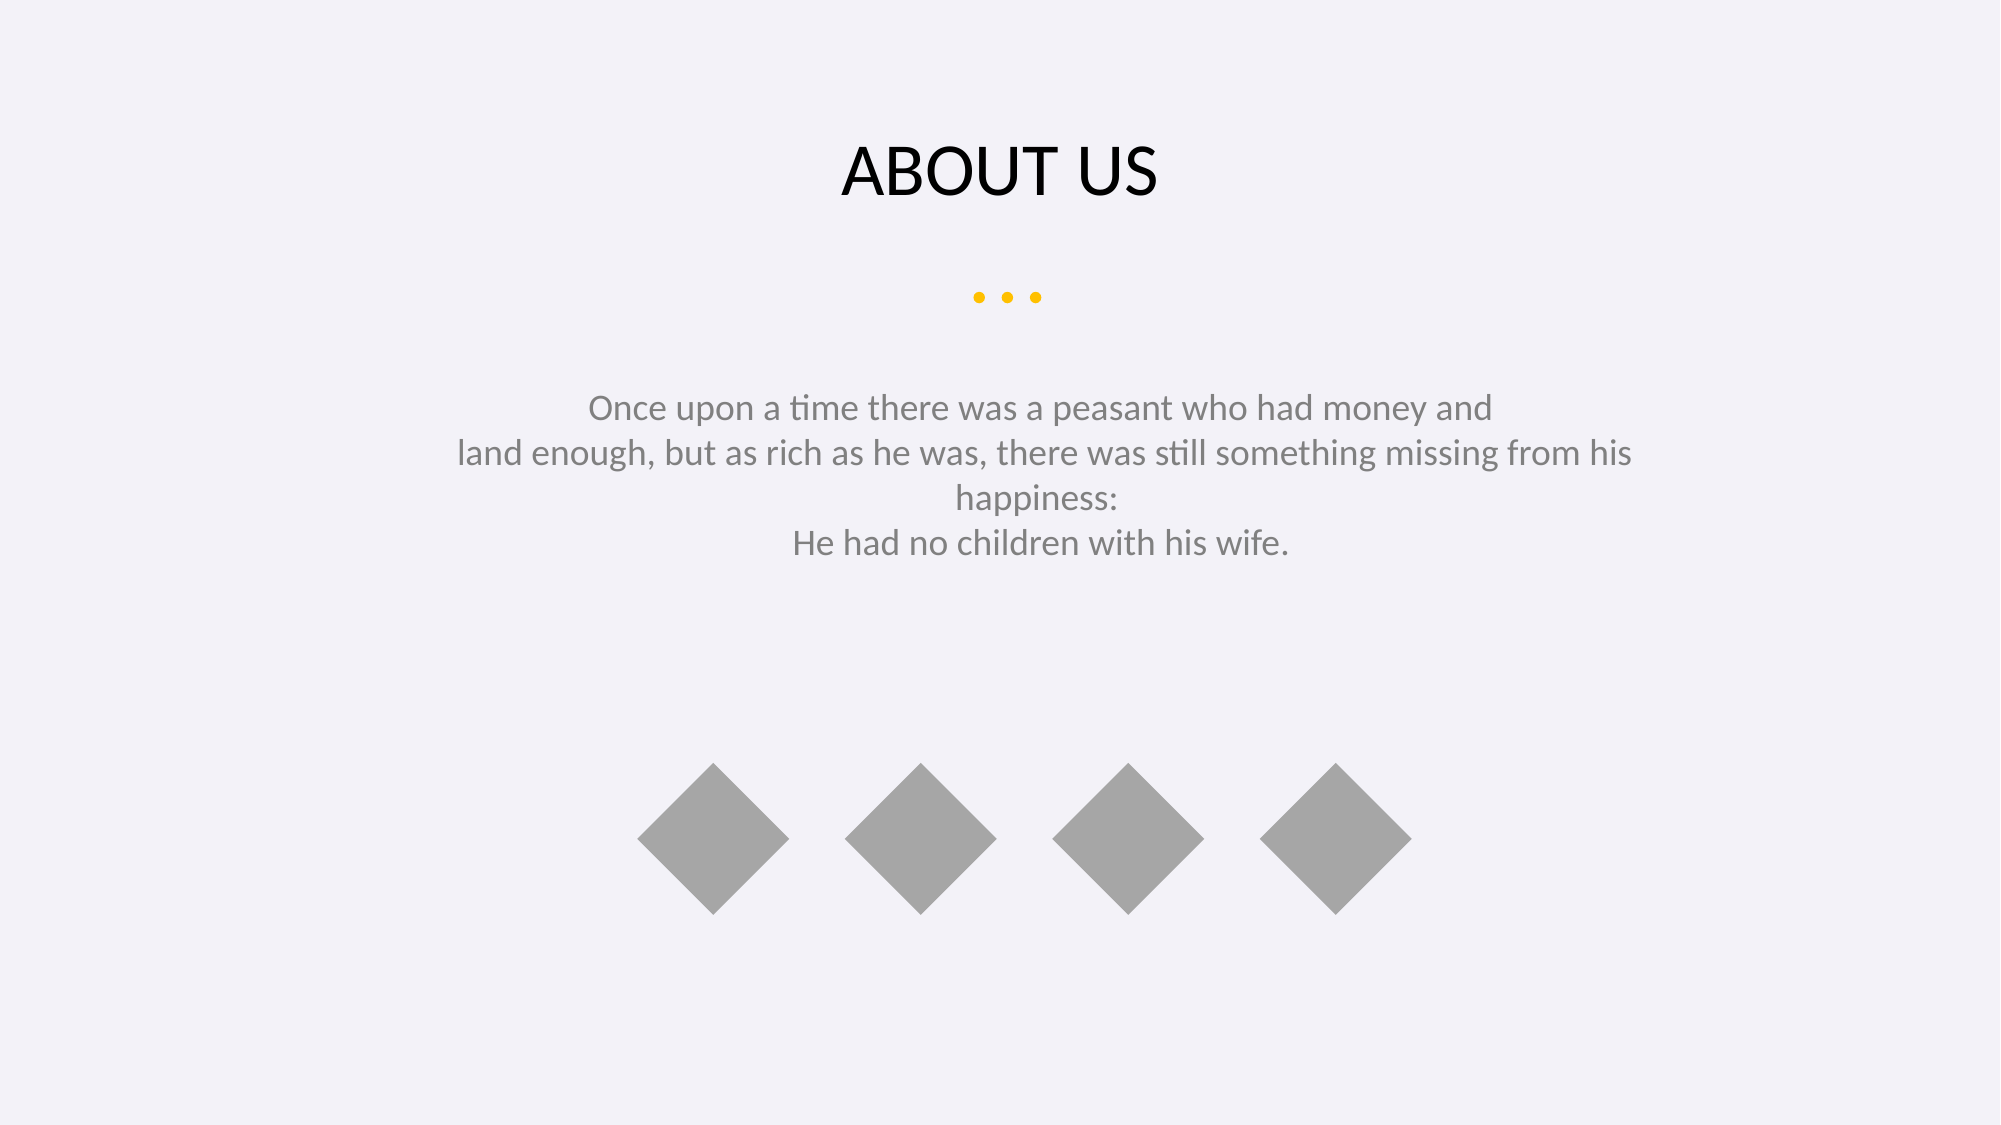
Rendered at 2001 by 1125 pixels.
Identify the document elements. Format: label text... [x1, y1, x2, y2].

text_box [973, 291, 1042, 304]
text_box [843, 761, 999, 917]
text_box [1258, 761, 1414, 917]
text_box [635, 761, 791, 917]
text_box [1050, 761, 1206, 917]
text_box ABOUT US [734, 113, 1266, 219]
text_box Once upon a time there was a peasant who had money and land enough, but as rich as he was, there was still something missing from his happiness: He had no children with his wife. [349, 375, 1734, 571]
